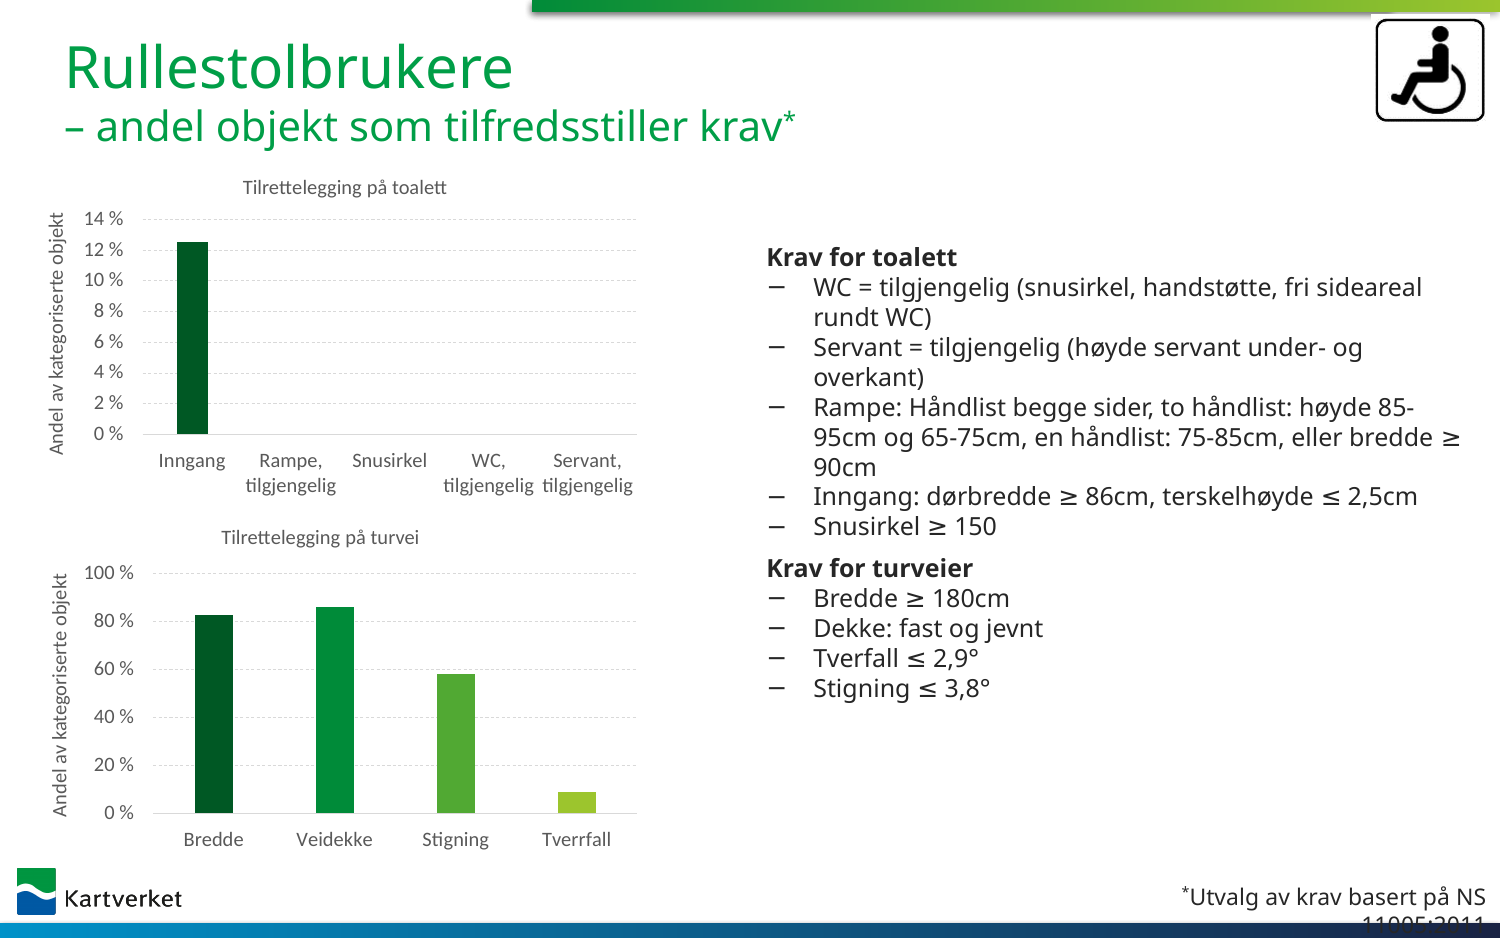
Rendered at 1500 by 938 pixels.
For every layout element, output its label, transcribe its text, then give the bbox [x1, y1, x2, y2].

text_box Krav for turveier Bredde ≥ 180cm Dekke: fast og jevnt Tverfall ≤ 2,9° Stigning ≤ 3,8° [751, 545, 1483, 710]
picture [41, 166, 650, 505]
picture [41, 520, 650, 859]
text_box Rullestolbrukere – andel objekt som tilfredsstiller krav* [49, 14, 1431, 158]
text_box Krav for toalett WC = tilgjengelig (snusirkel, handstøtte, fri sideareal rundt WC) Servant = tilgjengelig (høyde servant under- og overkant) Rampe: Håndlist begge sider, to håndlist: høyde 85-95cm og 65-75cm, en håndlist: 75-85cm, eller bredde ≥ 90cm Inngang: dørbredde ≥ 86cm, terskelhøyde ≤ 2,5cm Snusirkel ≥ 150 [751, 234, 1483, 545]
picture [1371, 13, 1491, 127]
text_box *Utvalg av krav basert på NS 11005:2011 [1068, 873, 1500, 938]
